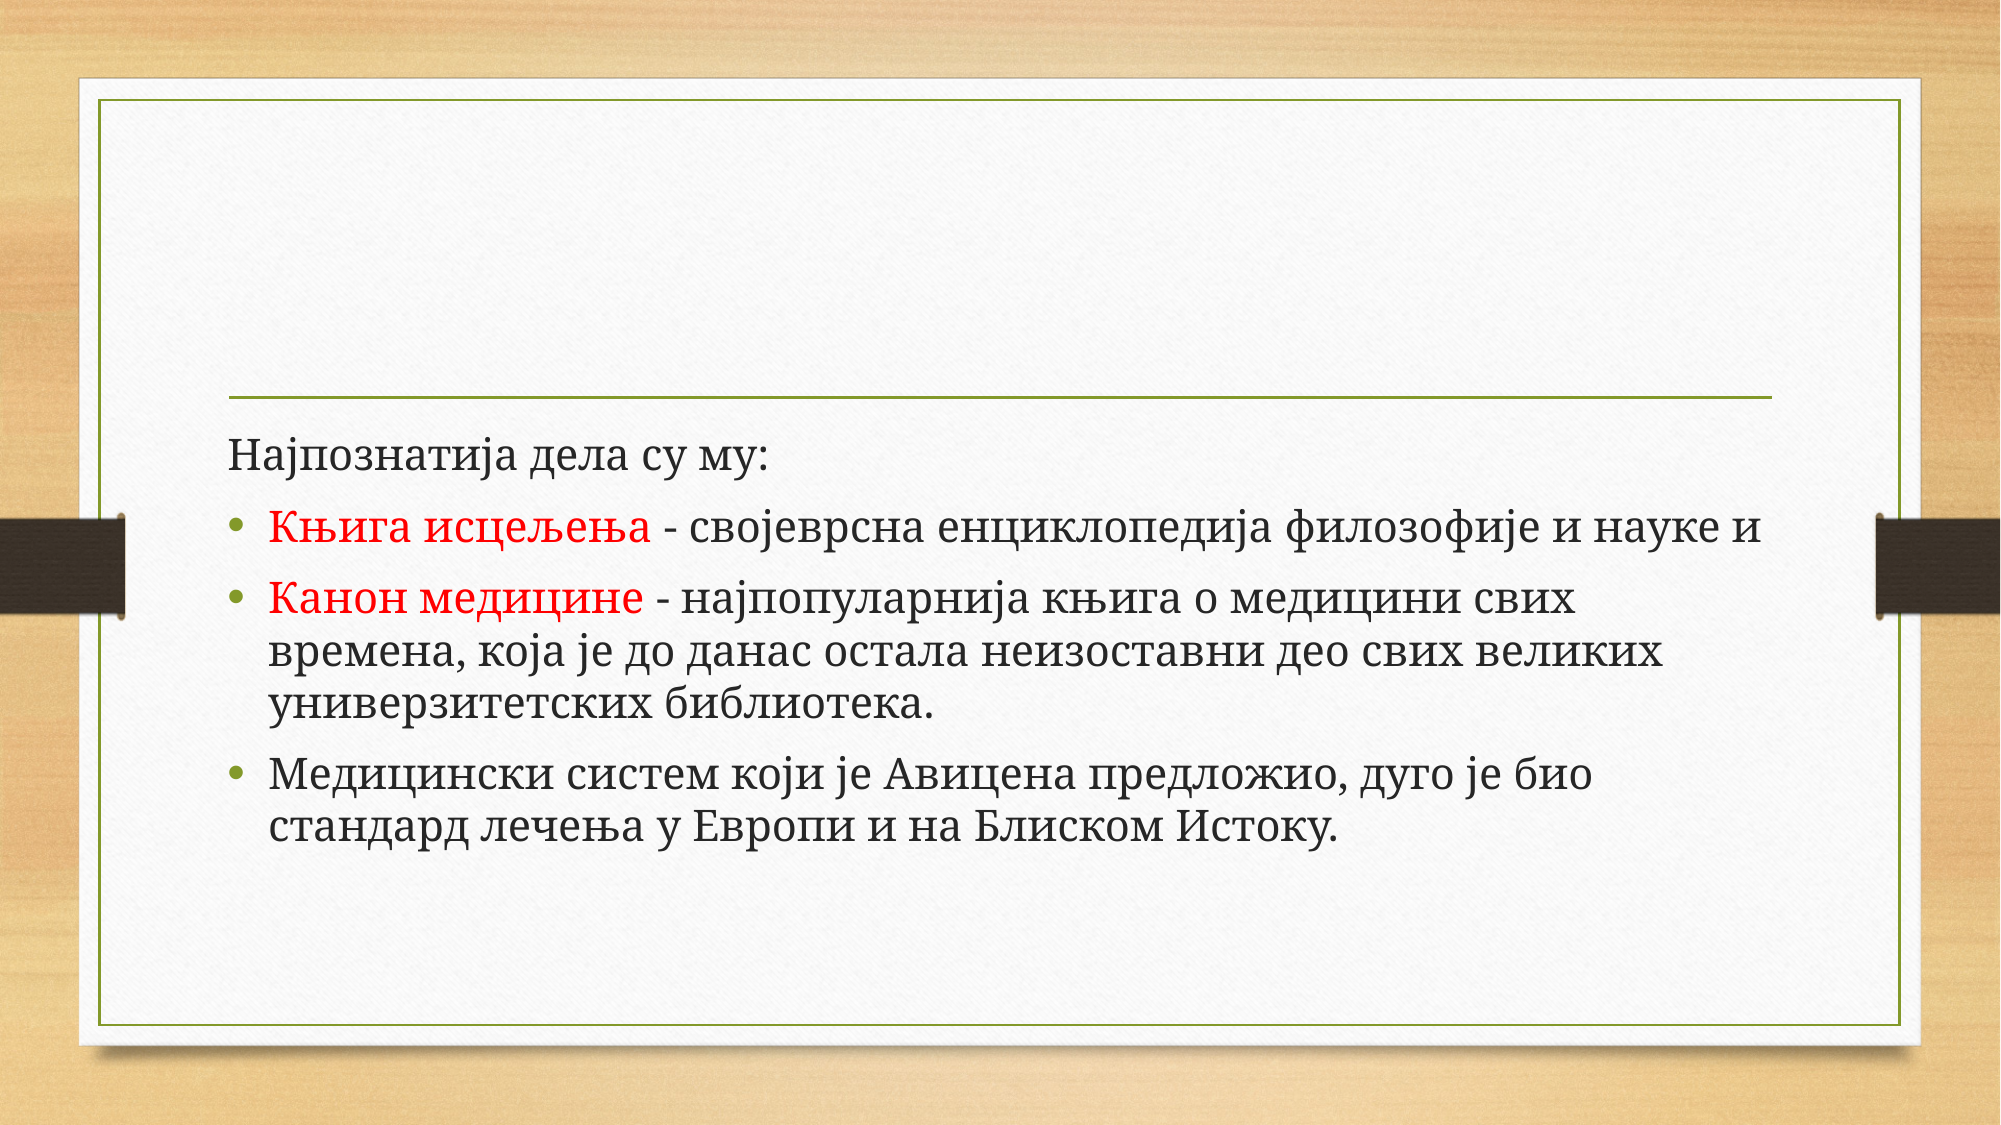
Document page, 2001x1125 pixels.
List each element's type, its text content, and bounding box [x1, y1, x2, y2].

list Најпознатија дела су му: Књига исцељења - својеврсна енциклопедија филозофије и науке и Канон медицине - најпопуларнија књига о медицини свих времена, која је до данас остала неизоставни део свих великих универзитетских библиотека. Медицински систем који је Авицена предложио, дуго је био стандард лечења у Европи и на Блиском Истоку. [212, 419, 1788, 964]
picture [0, 0, 2001, 1125]
